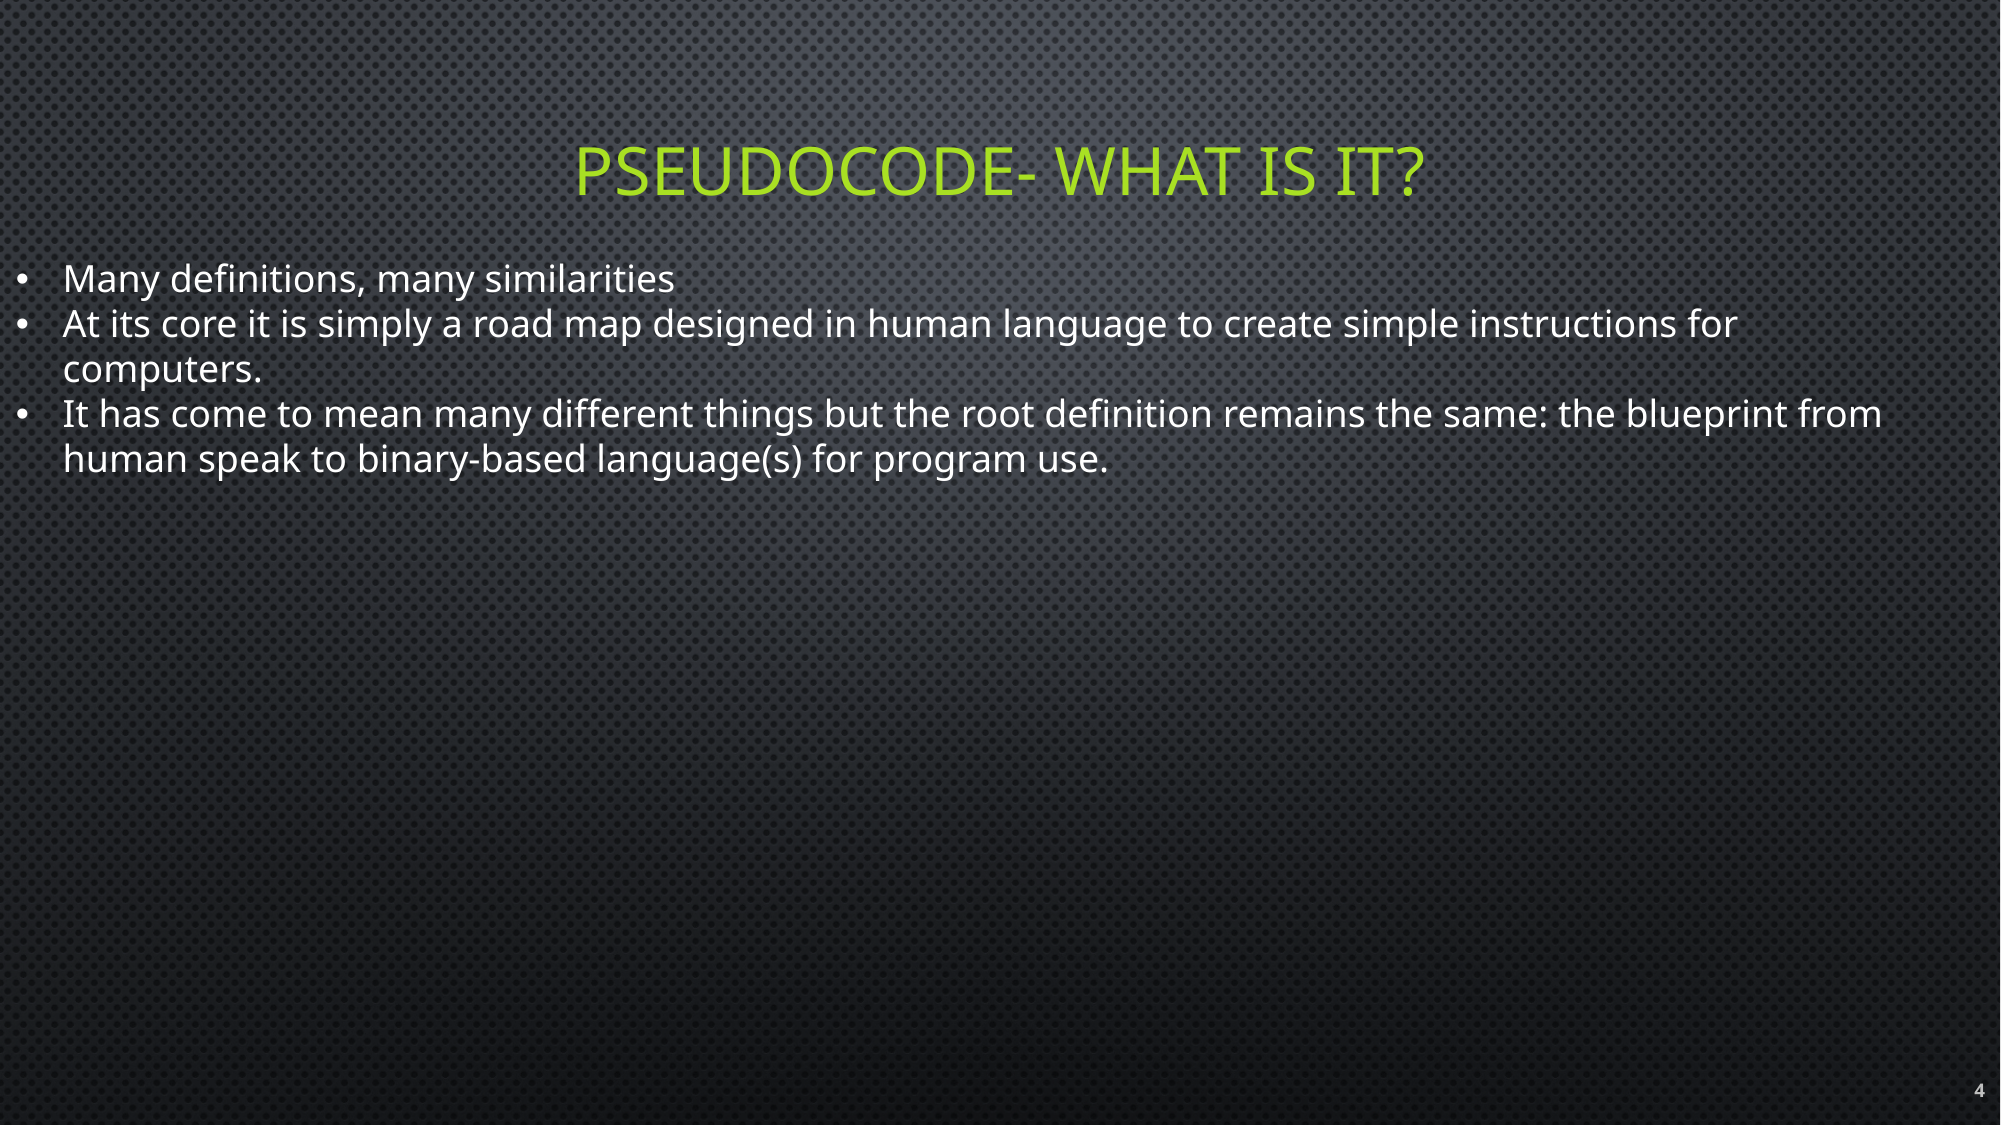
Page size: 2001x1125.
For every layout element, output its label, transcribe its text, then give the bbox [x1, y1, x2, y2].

title Pseudocode- What is it? [0, 59, 2000, 278]
slide_number 4 [1909, 1061, 2000, 1122]
text_box Many definitions, many similarities At its core it is simply a road map designed in human language to create simple instructions for computers. It has come to mean many different things but the root definition remains the same: the blueprint from human speak to binary-based language(s) for program use. [1, 248, 1953, 488]
